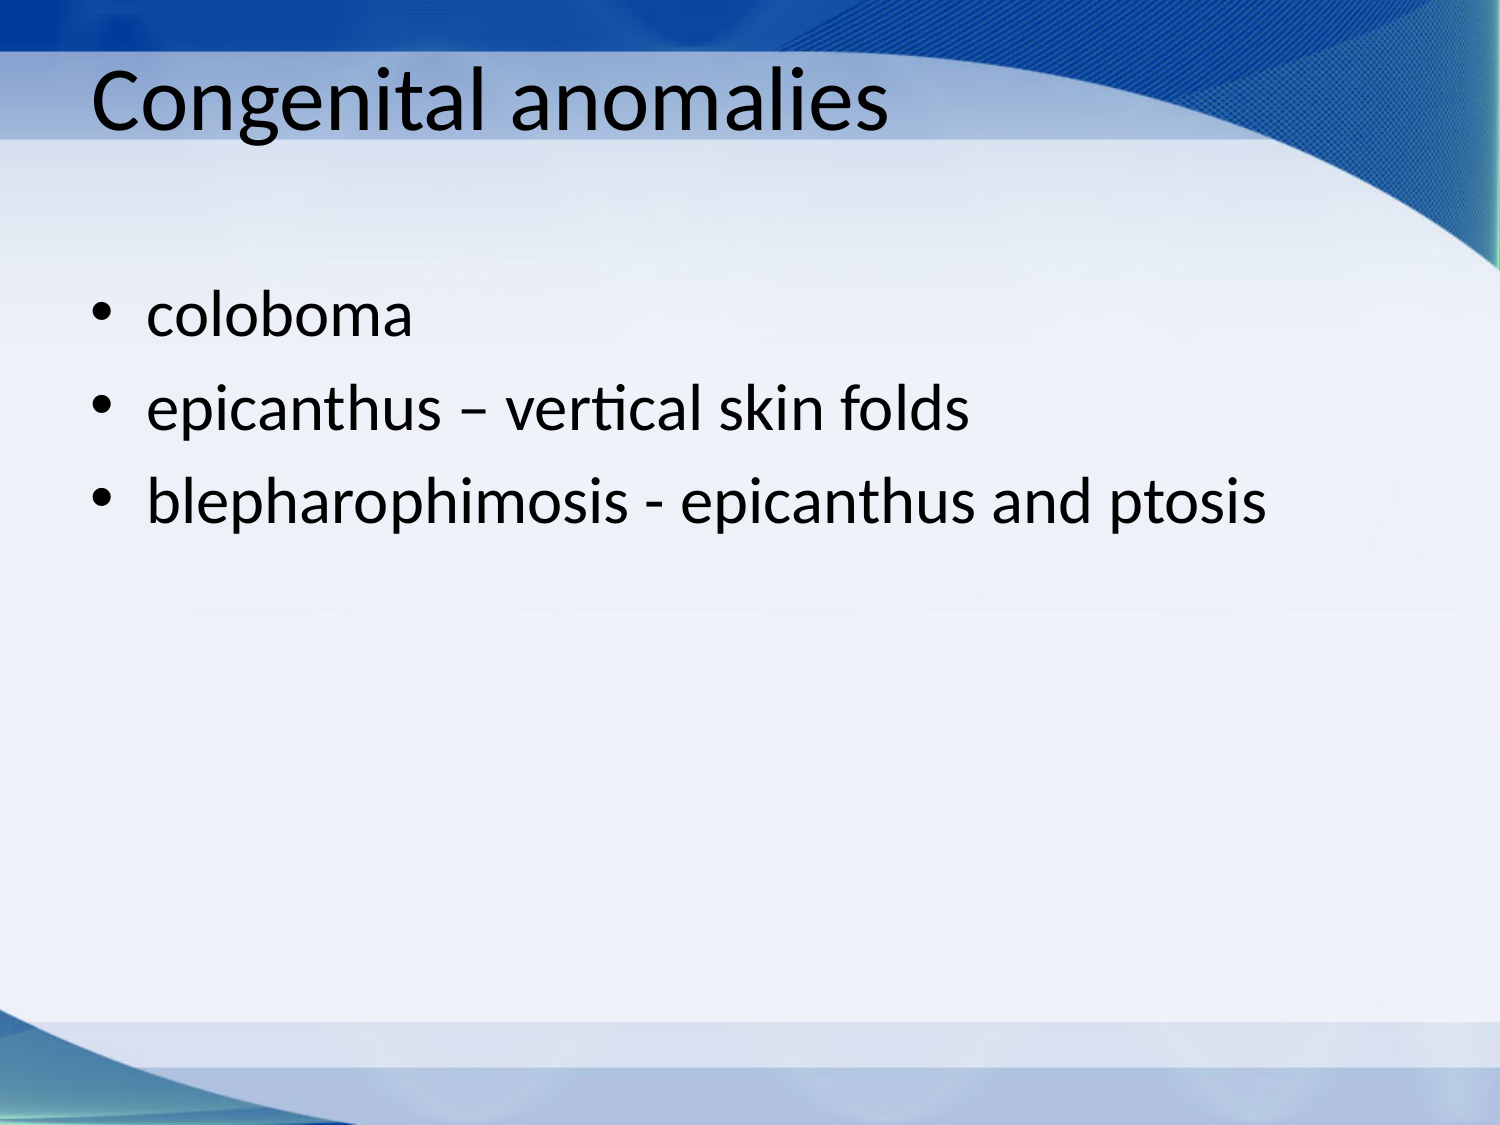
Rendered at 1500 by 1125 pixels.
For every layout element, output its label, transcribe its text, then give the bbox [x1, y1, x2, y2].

list coloboma epicanthus – vertical skin folds blepharophimosis - epicanthus and ptosis [75, 262, 1425, 1005]
title Congenital anomalies [76, 0, 1427, 188]
picture [0, 0, 1500, 1125]
